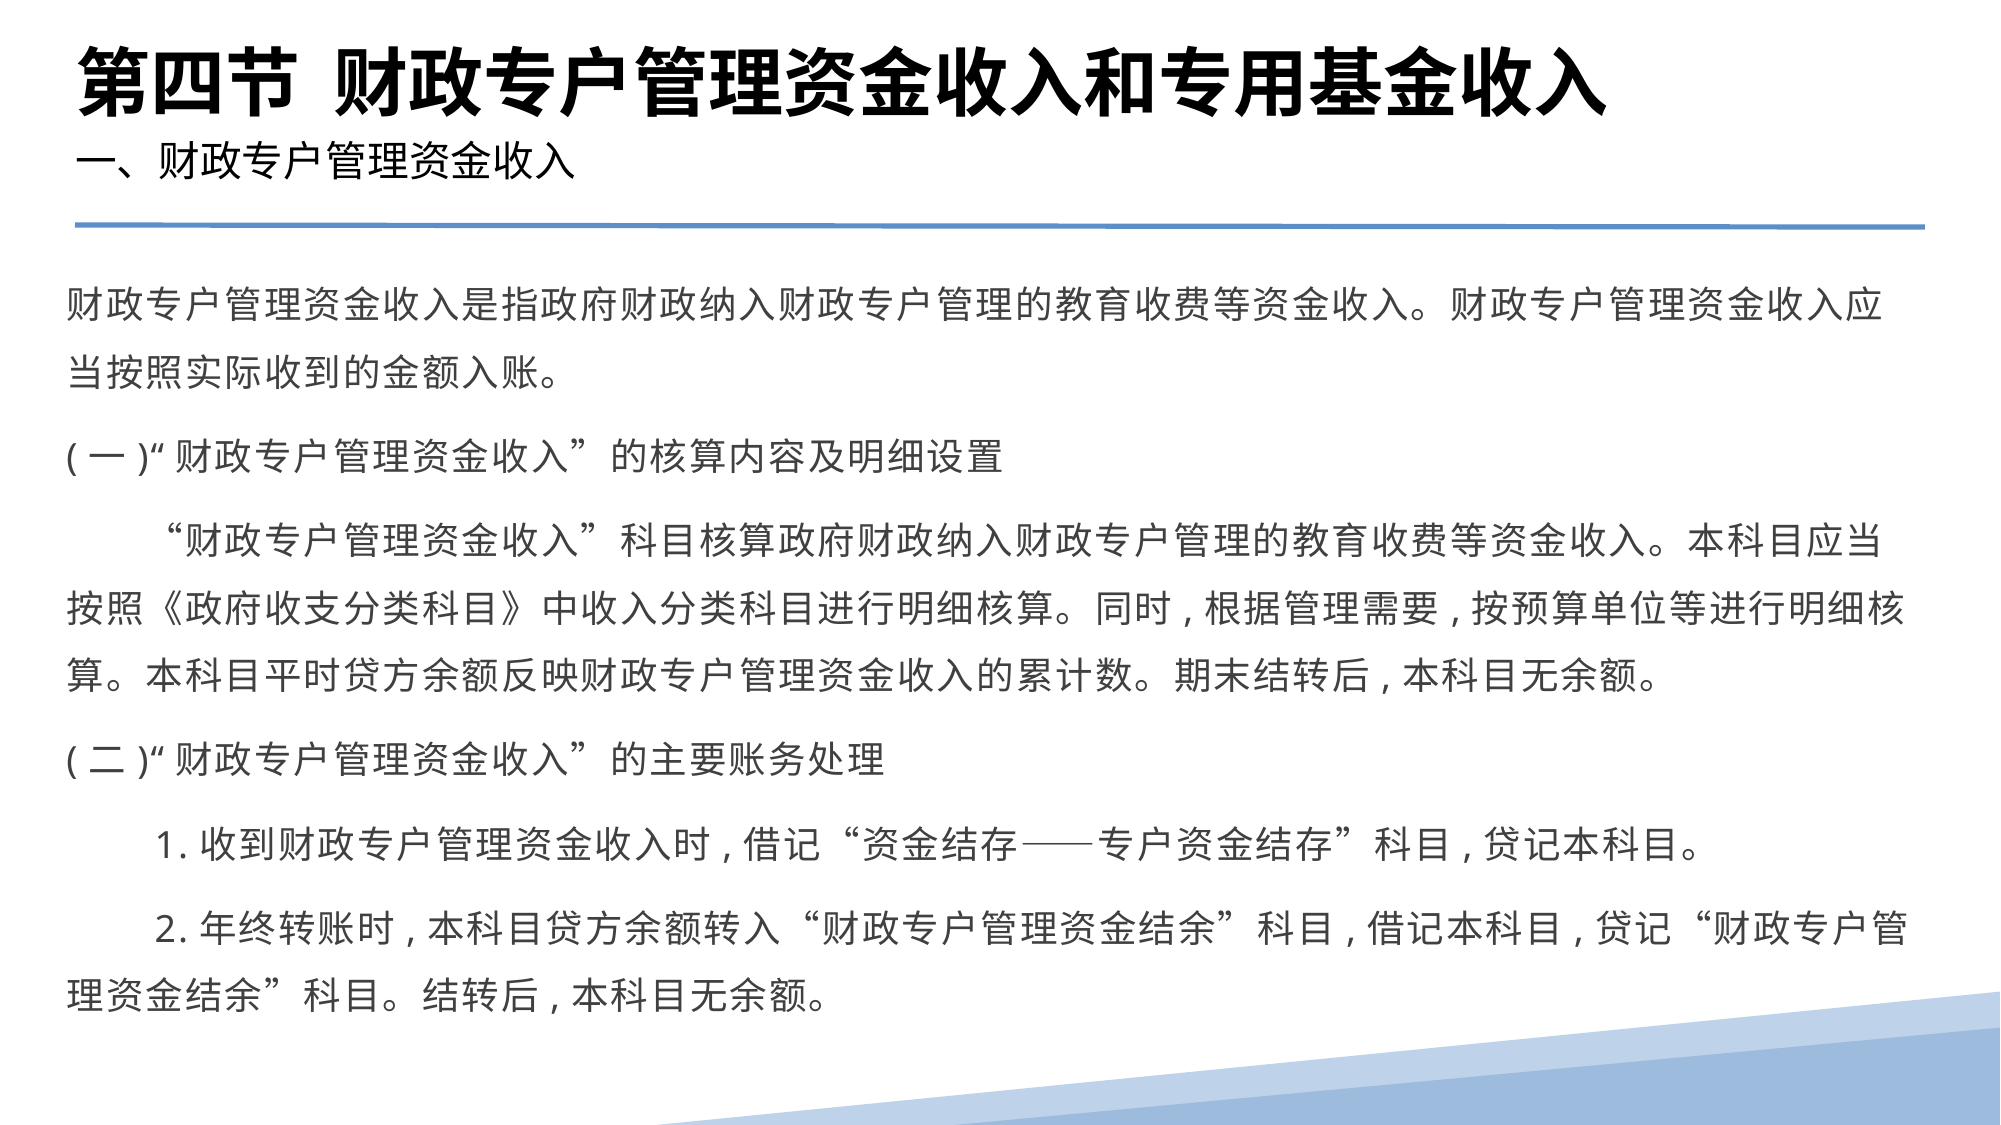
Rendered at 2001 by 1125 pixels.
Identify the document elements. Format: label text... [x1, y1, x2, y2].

text_box 第四节 财政专户管理资金收入和专用基金收入 [75, 24, 1925, 124]
text_box 一、财政专户管理资金收入 [75, 124, 1925, 199]
text_box 财政专户管理资金收入是指政府财政纳入财政专户管理的教育收费等资金收入。财政专户管理资金收入应当按照实际收到的金额入账。 (一)“财政专户管理资金收入”的核算内容及明细设置 “财政专户管理资金收入”科目核算政府财政纳入财政专户管理的教育收费等资金收入。本科目应当按照《政府收支分类科目》中收入分类科目进行明细核算。同时,根据管理需要,按预算单位等进行明细核算。本科目平时贷方余额反映财政专户管理资金收入的累计数。期末结转后,本科目无余额。 (二)“财政专户管理资金收入”的主要账务处理 1.收到财政专户管理资金收入时,借记“资金结存――专户资金结存”科目,贷记本科目。 2.年终转账时,本科目贷方余额转入“财政专户管理资金结余”科目,借记本科目,贷记“财政专户管理资金结余”科目。结转后,本科目无余额。 [56, 199, 1925, 1077]
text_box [74, 224, 1925, 228]
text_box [656, 991, 2000, 1125]
